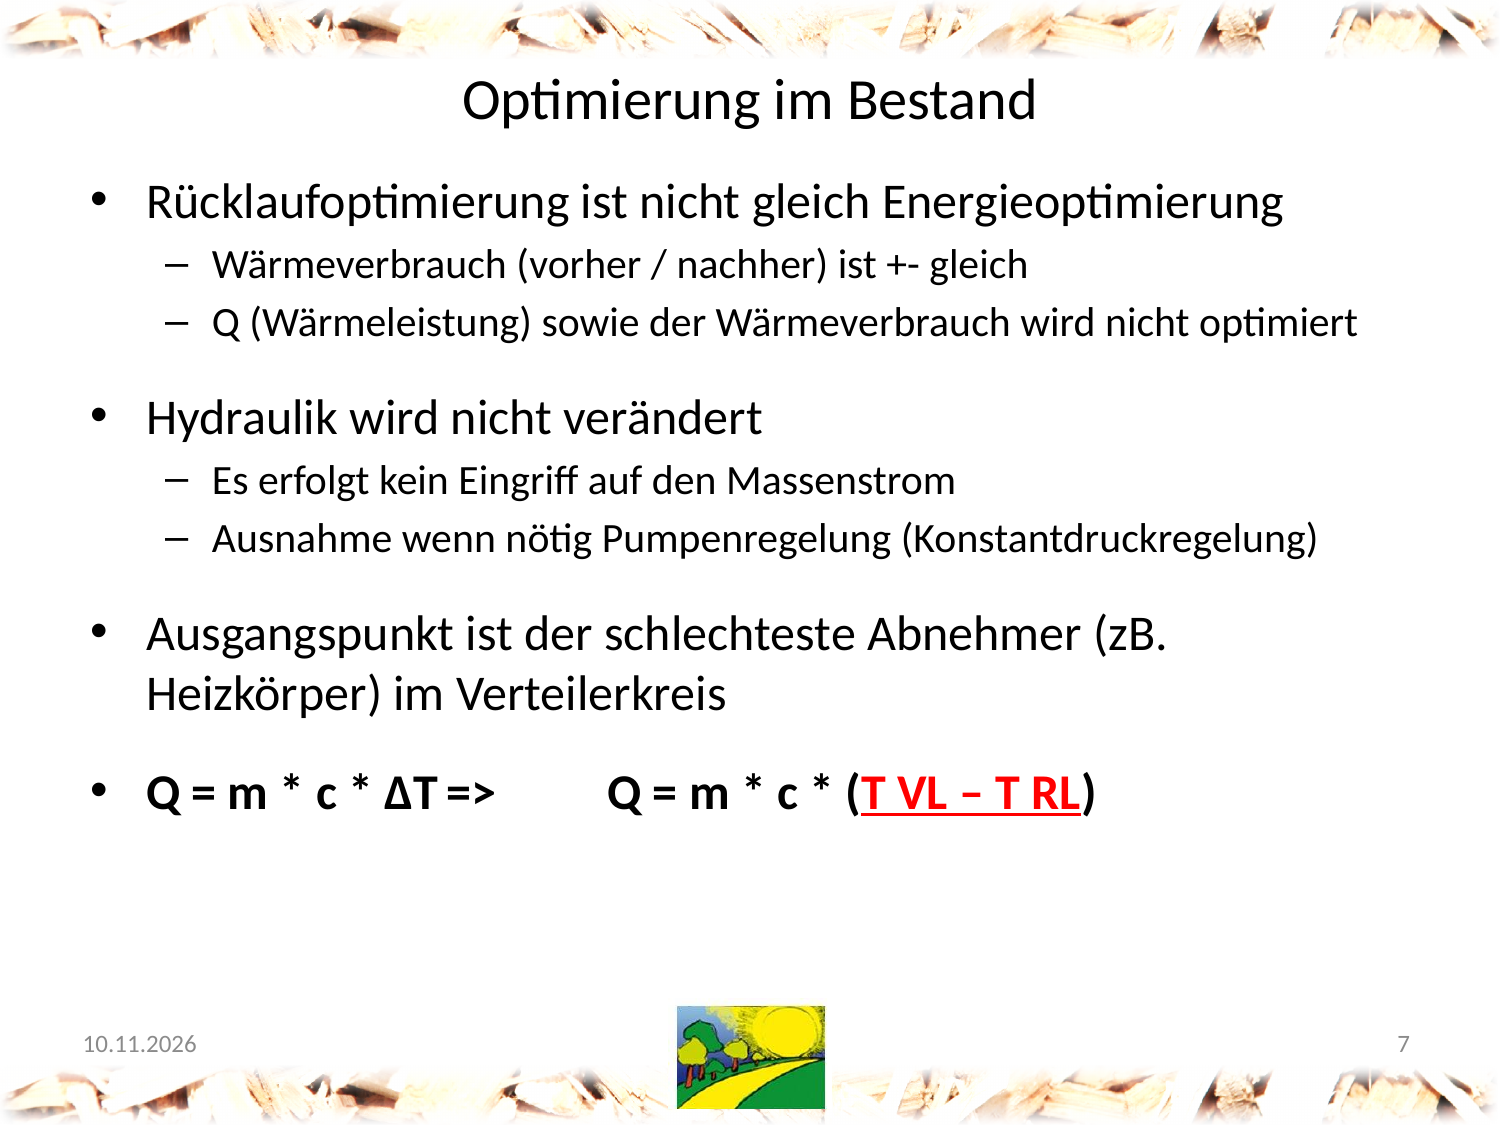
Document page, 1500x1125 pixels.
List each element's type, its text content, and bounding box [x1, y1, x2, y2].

picture [31, 1000, 1466, 1109]
title Optimierung im Bestand [75, 42, 1425, 150]
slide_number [26, 23, 1476, 36]
list Rücklaufoptimierung ist nicht gleich Energieoptimierung Wärmeverbrauch (vorher / nachher) ist +- gleich Q (Wärmeleistung) sowie der Wärmeverbrauch wird nicht optimiert Hydraulik wird nicht verändert Es erfolgt kein Eingriff auf den Massenstrom Ausnahme wenn nötig Pumpenregelung (Konstantdruckregelung) Ausgangspunkt ist der schlechteste Abnehmer (zB. Heizkörper) im Verteilerkreis Q = m * c * ΔT => Q = m * c * (T VL – T RL) [75, 160, 1425, 1000]
slide_number 7 [1074, 1012, 1425, 1073]
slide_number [67, 1012, 418, 1073]
